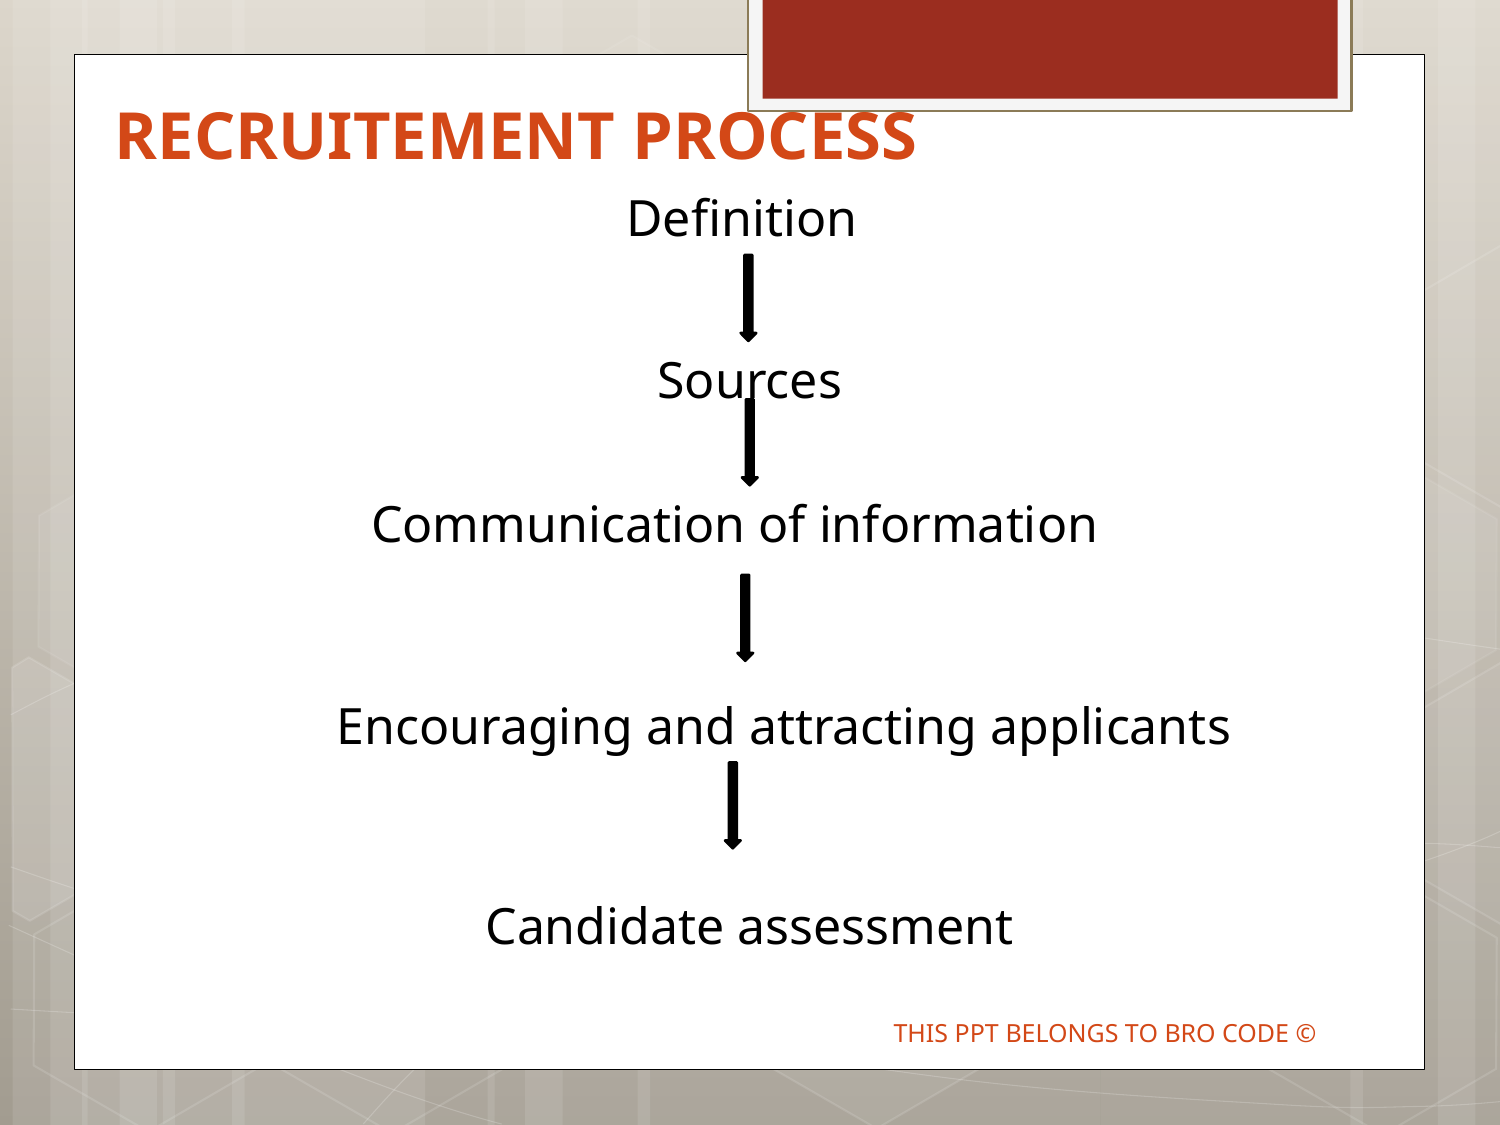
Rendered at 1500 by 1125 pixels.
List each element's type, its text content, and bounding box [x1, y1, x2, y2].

text_box Encouraging and attracting applicants [287, 687, 1281, 763]
text_box Definition [335, 179, 1161, 254]
footer THIS PPT BELONGS TO BRO CODE © [757, 1002, 1333, 1063]
text_box [739, 253, 758, 343]
text_box Communication of information [280, 485, 1190, 560]
title RECRUITEMENT PROCESS [99, 87, 1425, 181]
text_box [740, 398, 759, 487]
text_box Candidate assessment [399, 887, 1100, 963]
text_box [723, 761, 742, 850]
text_box Sources [637, 340, 863, 416]
text_box [736, 573, 755, 663]
